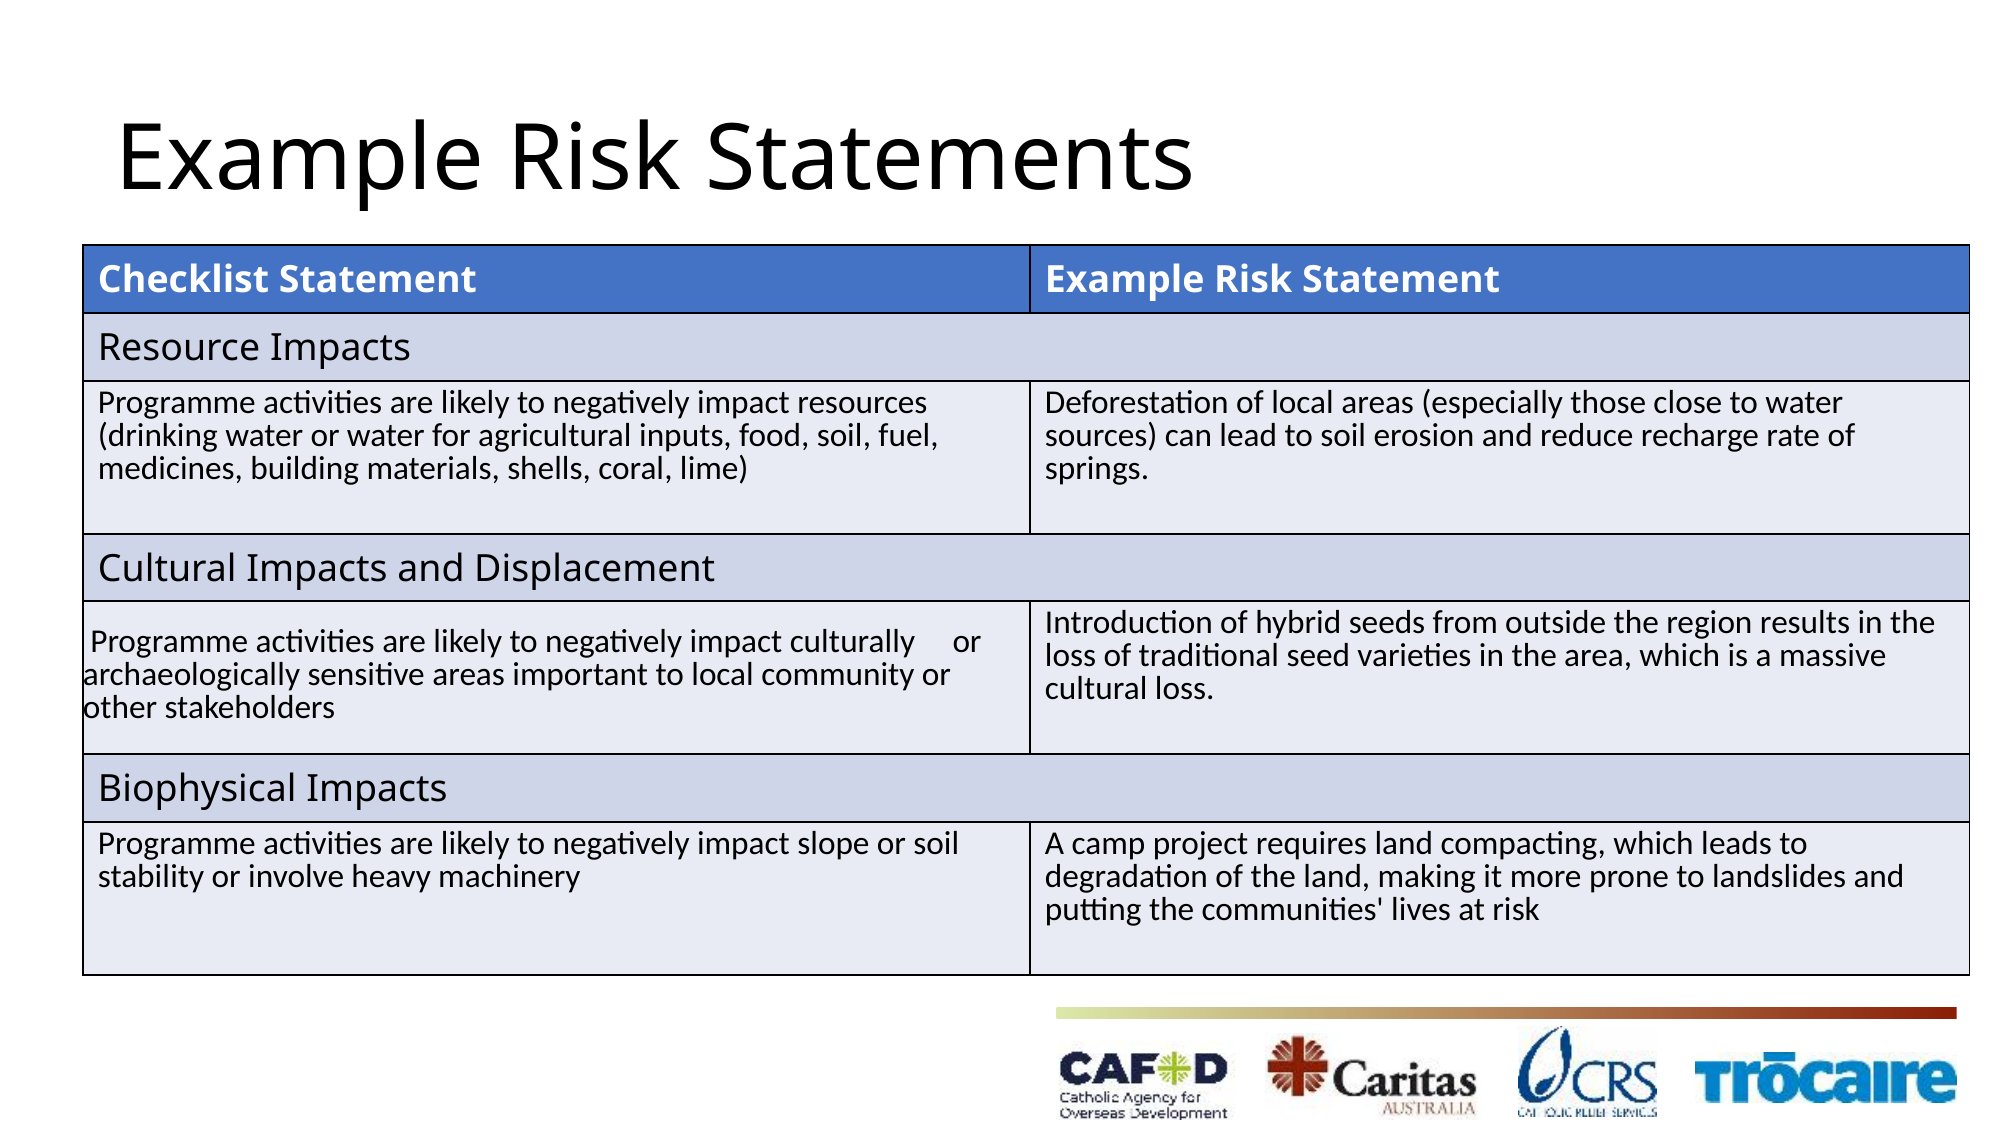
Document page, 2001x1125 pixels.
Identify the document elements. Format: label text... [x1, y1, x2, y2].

table_cell Resource Impacts [84, 314, 1969, 380]
table_cell Introduction of hybrid seeds from outside the region results in the loss of traditional seed varieties in the area, which is a massive cultural loss. [1031, 602, 1969, 753]
table_header Checklist Statement [84, 246, 1029, 312]
title Example Risk Statements [100, 51, 1826, 244]
picture [1930, 1081, 1957, 1103]
table_cell Biophysical Impacts [84, 755, 1969, 821]
picture [1518, 1026, 1657, 1117]
table_cell Programme activities are likely to negatively impact culturally or archaeologically sensitive areas important to local community or other stakeholders [84, 602, 1029, 753]
table_cell Deforestation of local areas (especially those close to water sources) can lead to soil erosion and reduce recharge rate of springs. [1031, 382, 1969, 533]
picture [1034, 1041, 1254, 1120]
picture [1695, 1052, 1957, 1103]
table_cell Programme activities are likely to negatively impact resources (drinking water or water for agricultural inputs, food, soil, fuel, medicines, building materials, shells, coral, lime) [84, 382, 1029, 533]
table_cell Cultural Impacts and Displacement [84, 535, 1969, 600]
picture [1265, 1033, 1484, 1120]
table_header Example Risk Statement [1031, 246, 1969, 312]
table_cell Programme activities are likely to negatively impact slope or soil stability or involve heavy machinery [84, 823, 1029, 974]
table_cell A camp project requires land compacting, which leads to degradation of the land, making it more prone to landslides and putting the communities' lives at risk [1031, 823, 1969, 974]
